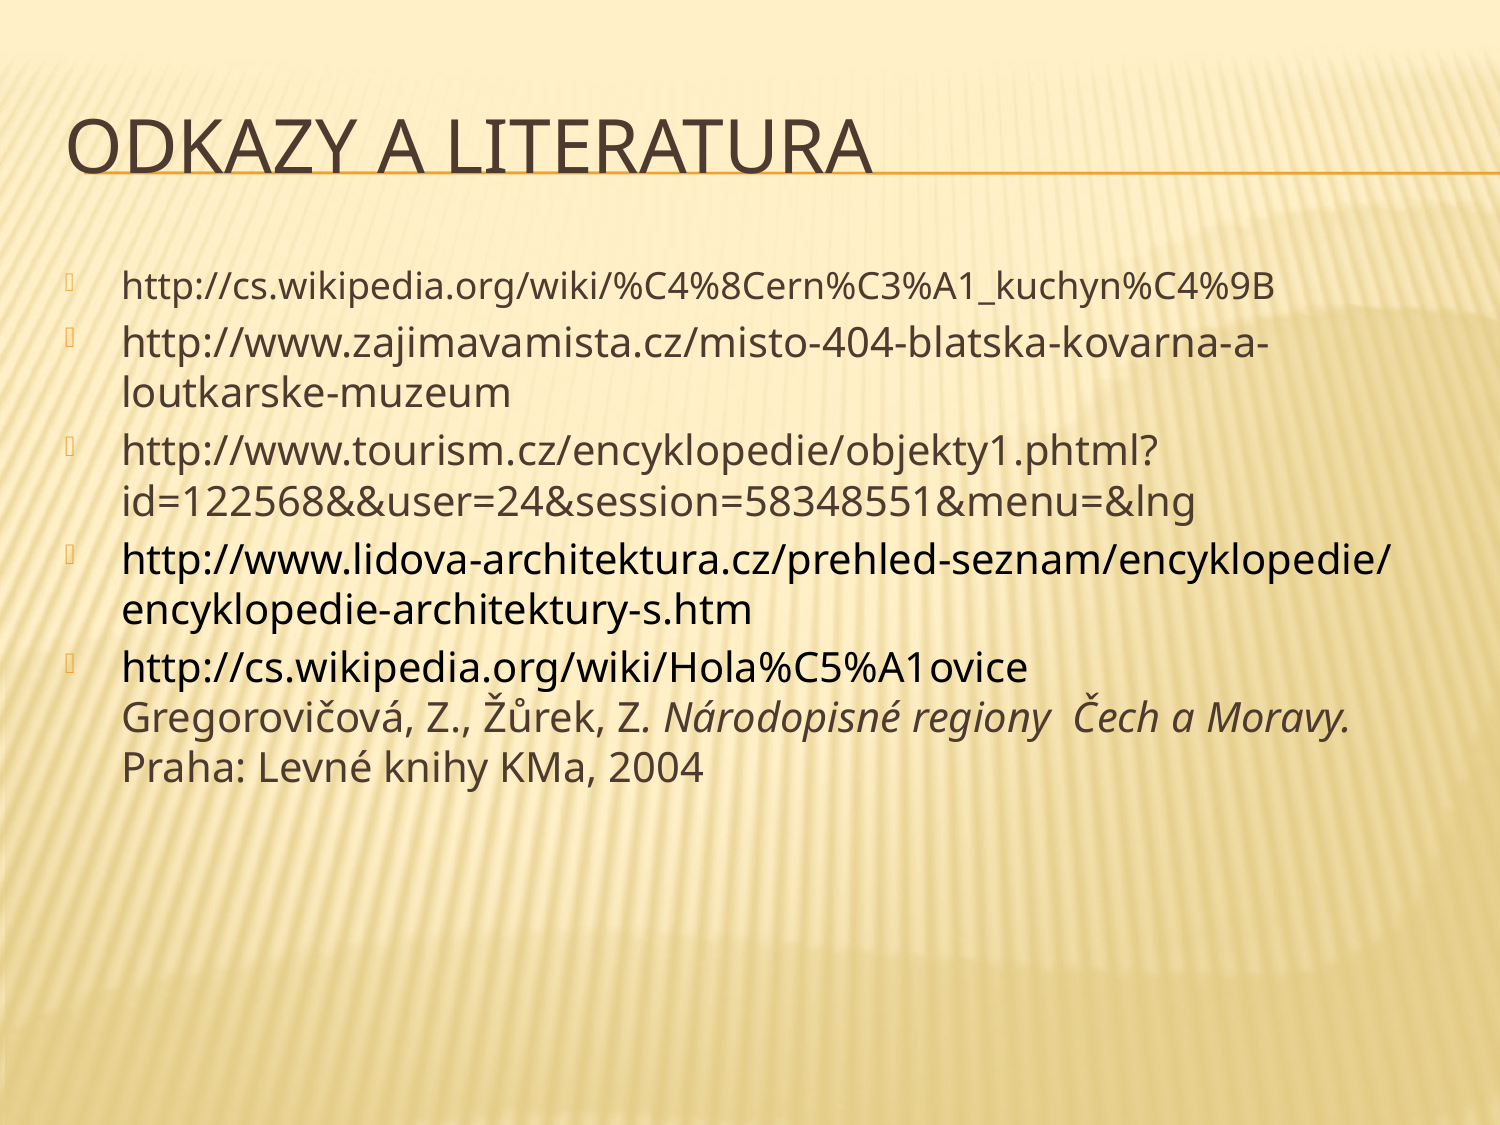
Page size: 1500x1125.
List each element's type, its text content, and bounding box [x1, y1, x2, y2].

list http://cs.wikipedia.org/wiki/%C4%8Cern%C3%A1_kuchyn%C4%9B http://www.zajimavamista.cz/misto-404-blatska-kovarna-a-loutkarske-muzeum http://www.tourism.cz/encyklopedie/objekty1.phtml?id=122568&&user=24&session=58348551&menu=&lng http://www.lidova-architektura.cz/prehled-seznam/encyklopedie/encyklopedie-architektury-s.htm http://cs.wikipedia.org/wiki/Hola%C5%A1ovice Gregorovičová, Z., Žůrek, Z. Národopisné regiony Čech a Moravy. Praha: Levné knihy KMa, 2004 [50, 254, 1475, 998]
title Odkazy a literatura [50, 75, 1475, 213]
